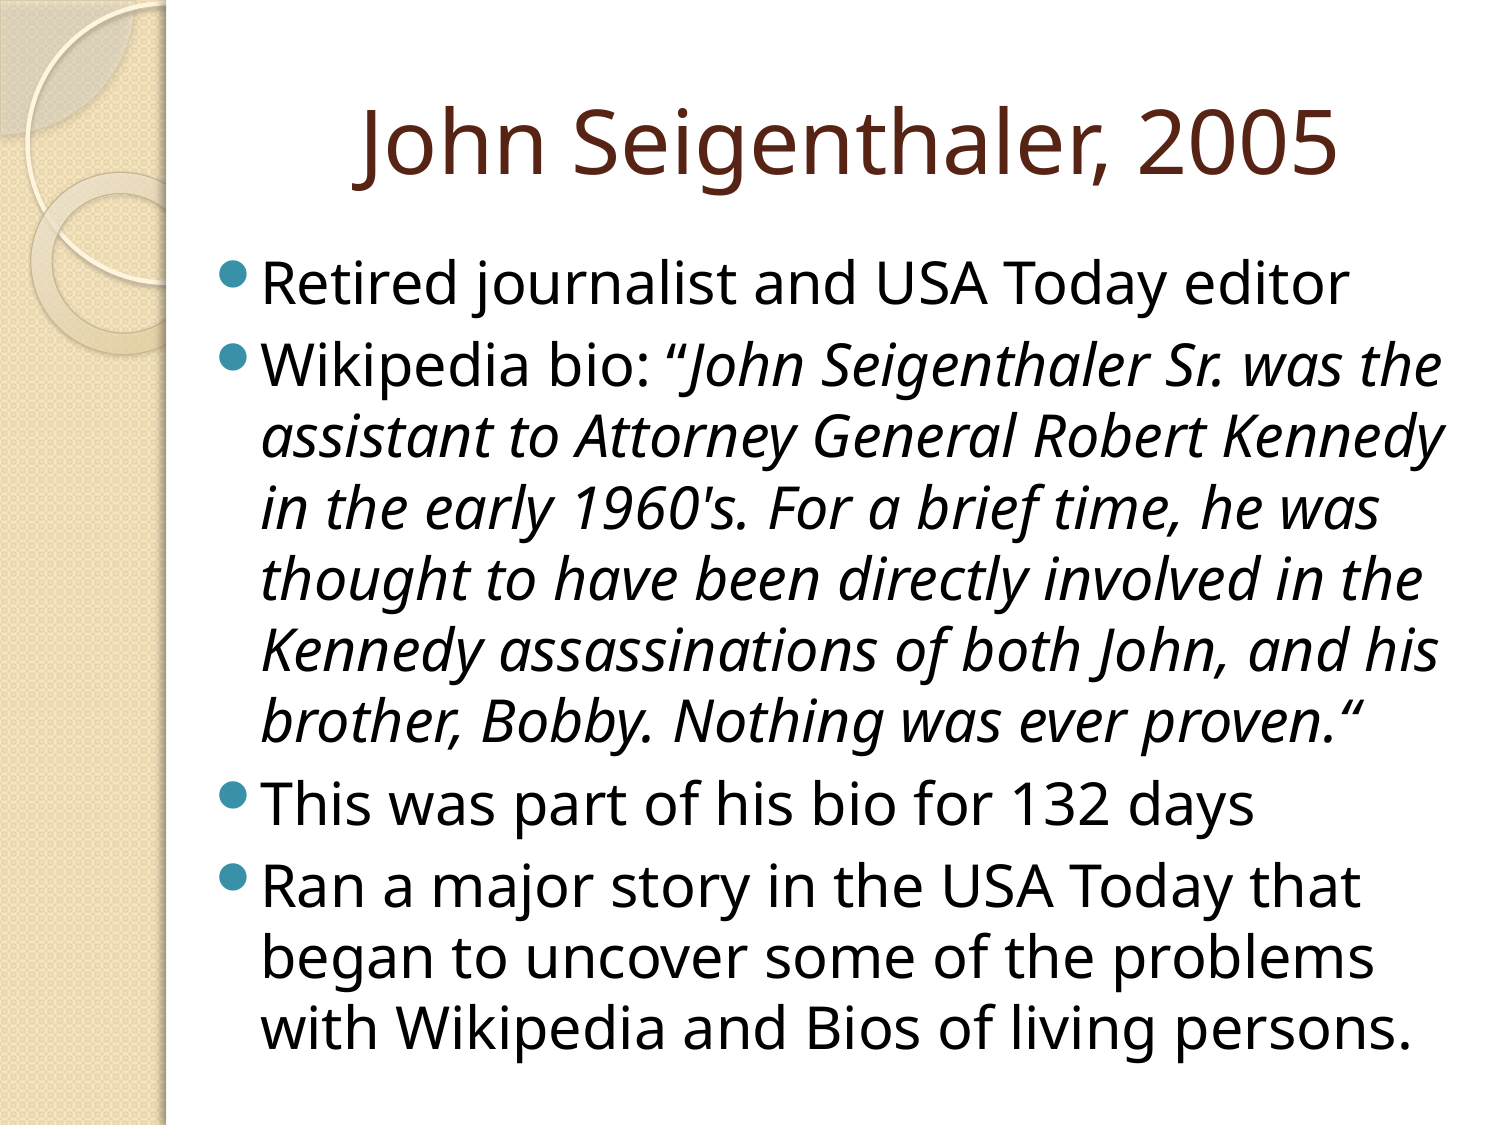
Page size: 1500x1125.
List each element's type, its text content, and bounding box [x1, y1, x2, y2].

title John Seigenthaler, 2005 [235, 45, 1466, 233]
list Retired journalist and USA Today editor Wikipedia bio: “John Seigenthaler Sr. was the assistant to Attorney General Robert Kennedy in the early 1960's. For a brief time, he was thought to have been directly involved in the Kennedy assassinations of both John, and his brother, Bobby. Nothing was ever proven.“ This was part of his bio for 132 days Ran a major story in the USA Today that began to uncover some of the problems with Wikipedia and Bios of living persons. [187, 237, 1466, 1088]
